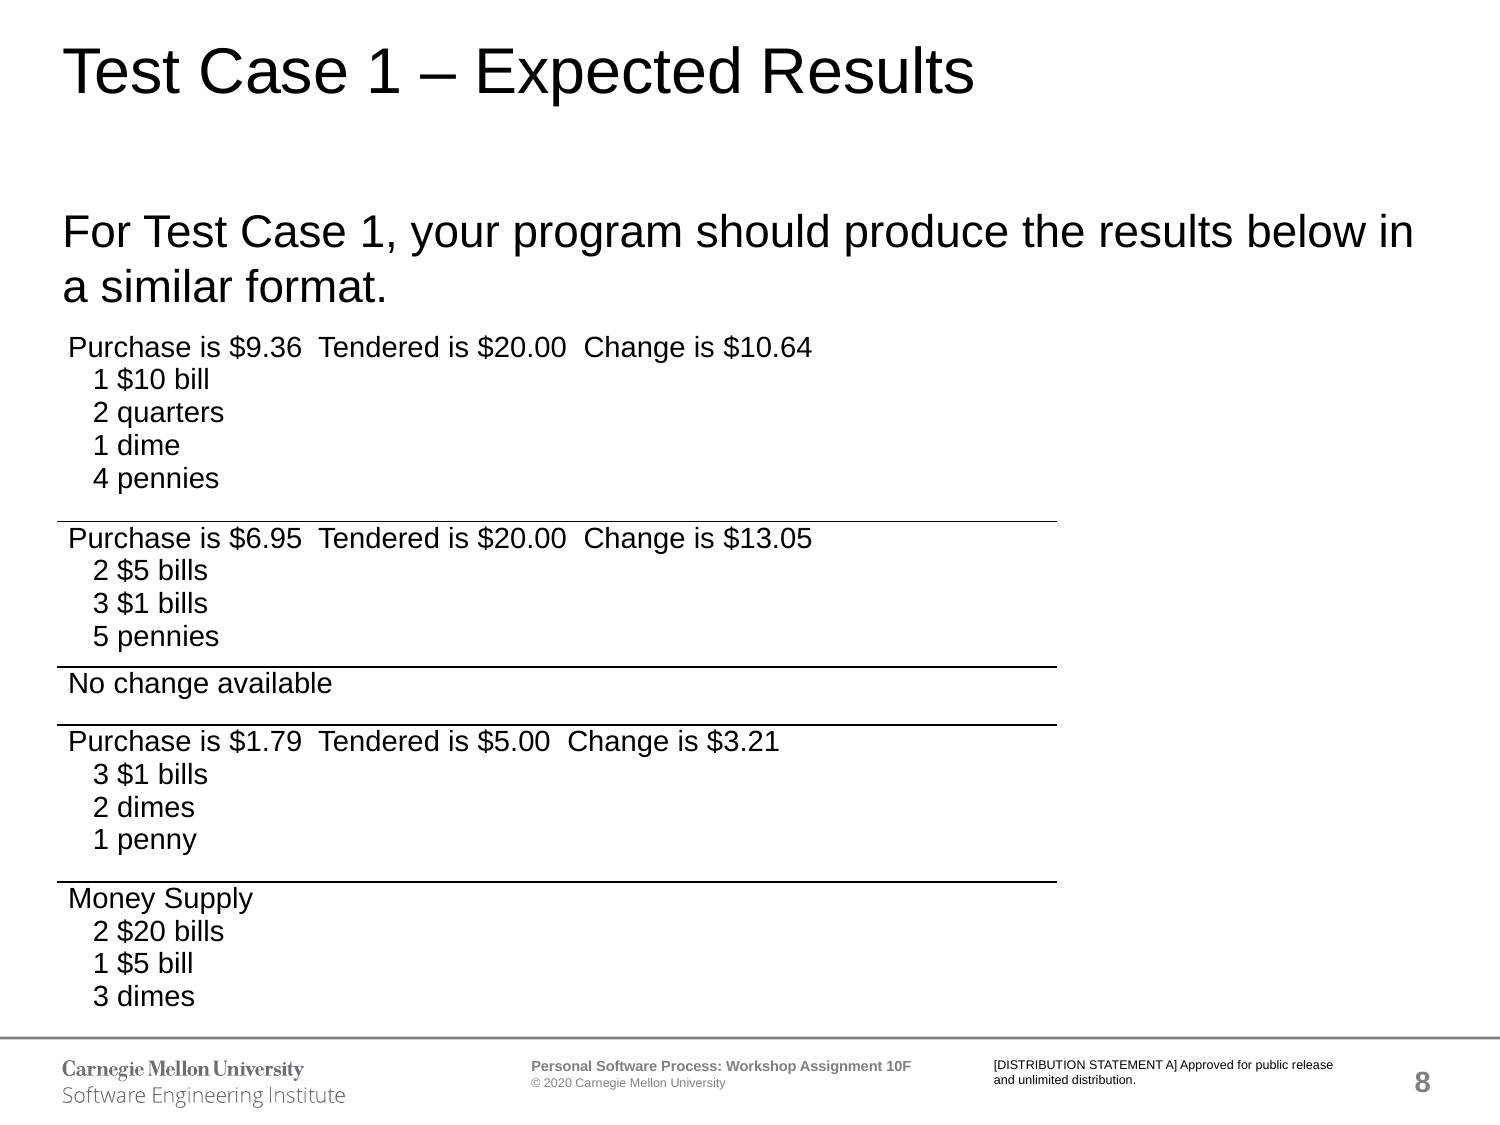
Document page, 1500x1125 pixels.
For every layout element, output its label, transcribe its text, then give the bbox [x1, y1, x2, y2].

title Test Case 1 – Expected Results [62, 37, 1338, 182]
table_cell Money Supply 2 $20 bills 1 $5 bill 3 dimes [57, 883, 1057, 1027]
table_header Purchase is $9.36 Tendered is $20.00 Change is $10.64 1 $10 bill 2 quarters 1 dime 4 pennies [57, 330, 1057, 521]
table_cell No change available [57, 668, 1057, 724]
table_cell Purchase is $6.95 Tendered is $20.00 Change is $13.05 2 $5 bills 3 $1 bills 5 pennies [57, 522, 1057, 666]
table_cell Purchase is $1.79 Tendered is $5.00 Change is $3.21 3 $1 bills 2 dimes 1 penny [57, 726, 1057, 881]
list For Test Case 1, your program should produce the results below in a similar format. [62, 202, 1431, 330]
